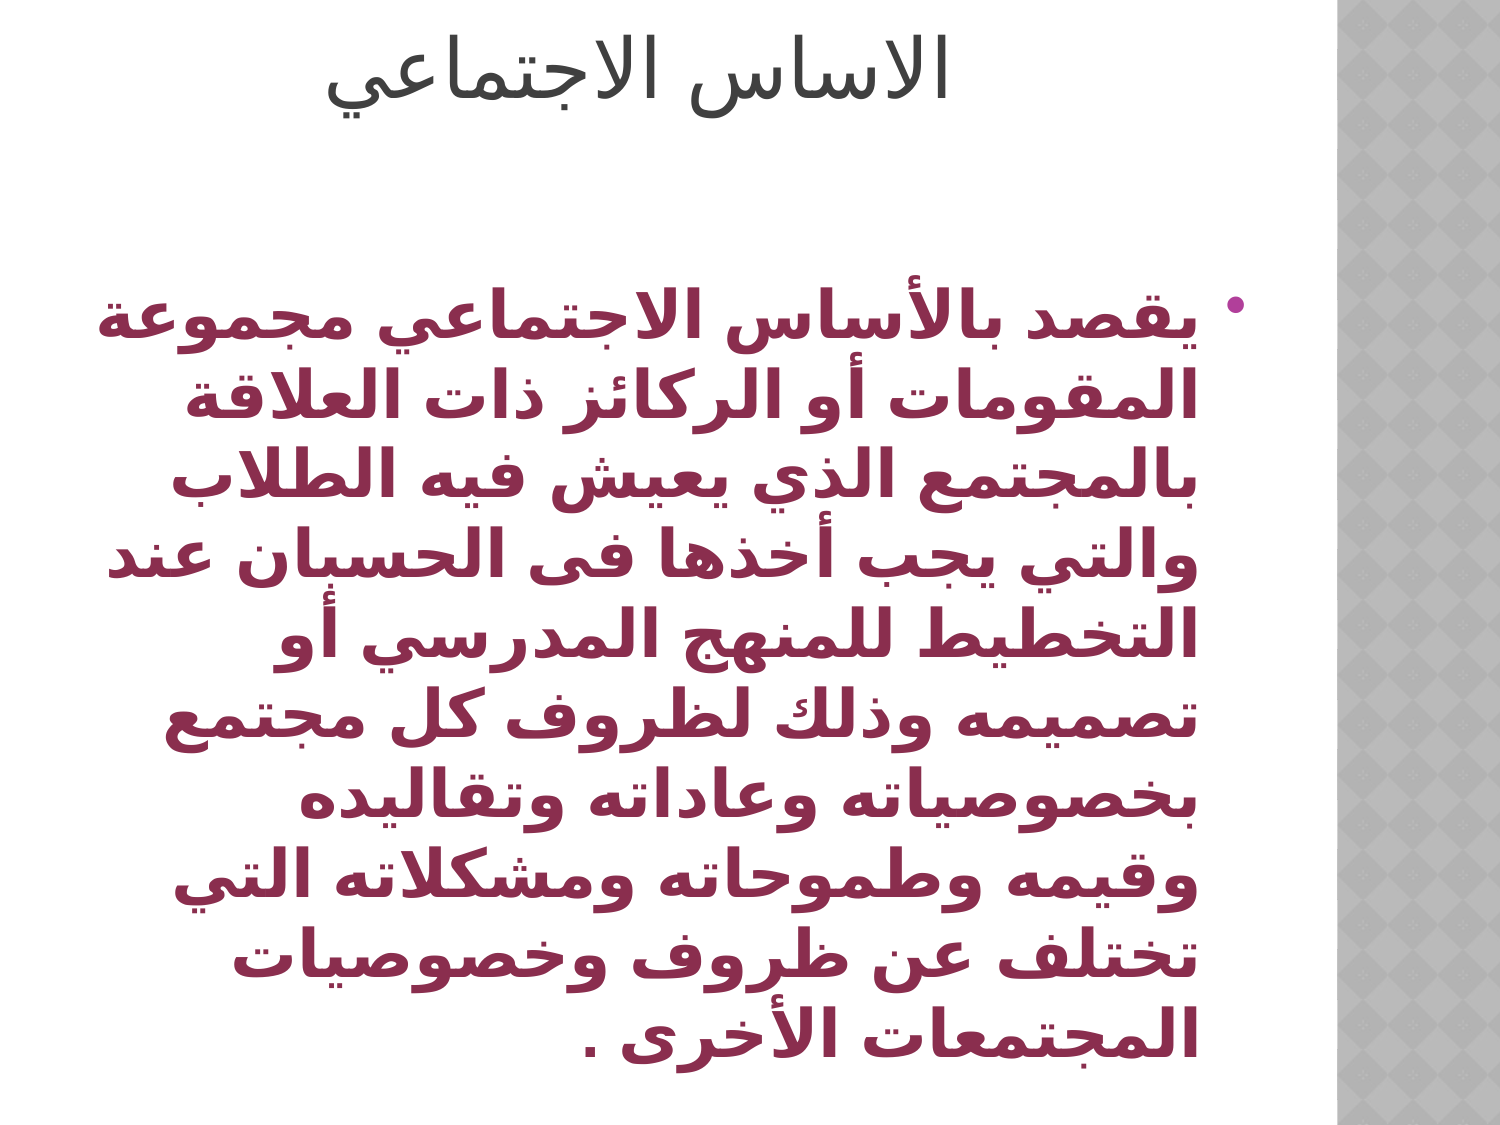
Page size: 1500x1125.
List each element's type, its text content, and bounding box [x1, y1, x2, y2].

title الاساس الاجتماعي [70, 0, 1258, 217]
list يقصد بالأساس الاجتماعي مجموعة المقومات أو الركائز ذات العلاقة بالمجتمع الذي يعيش فيه الطلاب والتي يجب أخذها فى الحسبان عند التخطيط للمنهج المدرسي أو تصميمه وذلك لظروف كل مجتمع بخصوصياته وعاداته وتقاليده وقيمه وطموحاته ومشكلاته التي تختلف عن ظروف وخصوصيات المجتمعات الأخرى . [75, 264, 1263, 1059]
